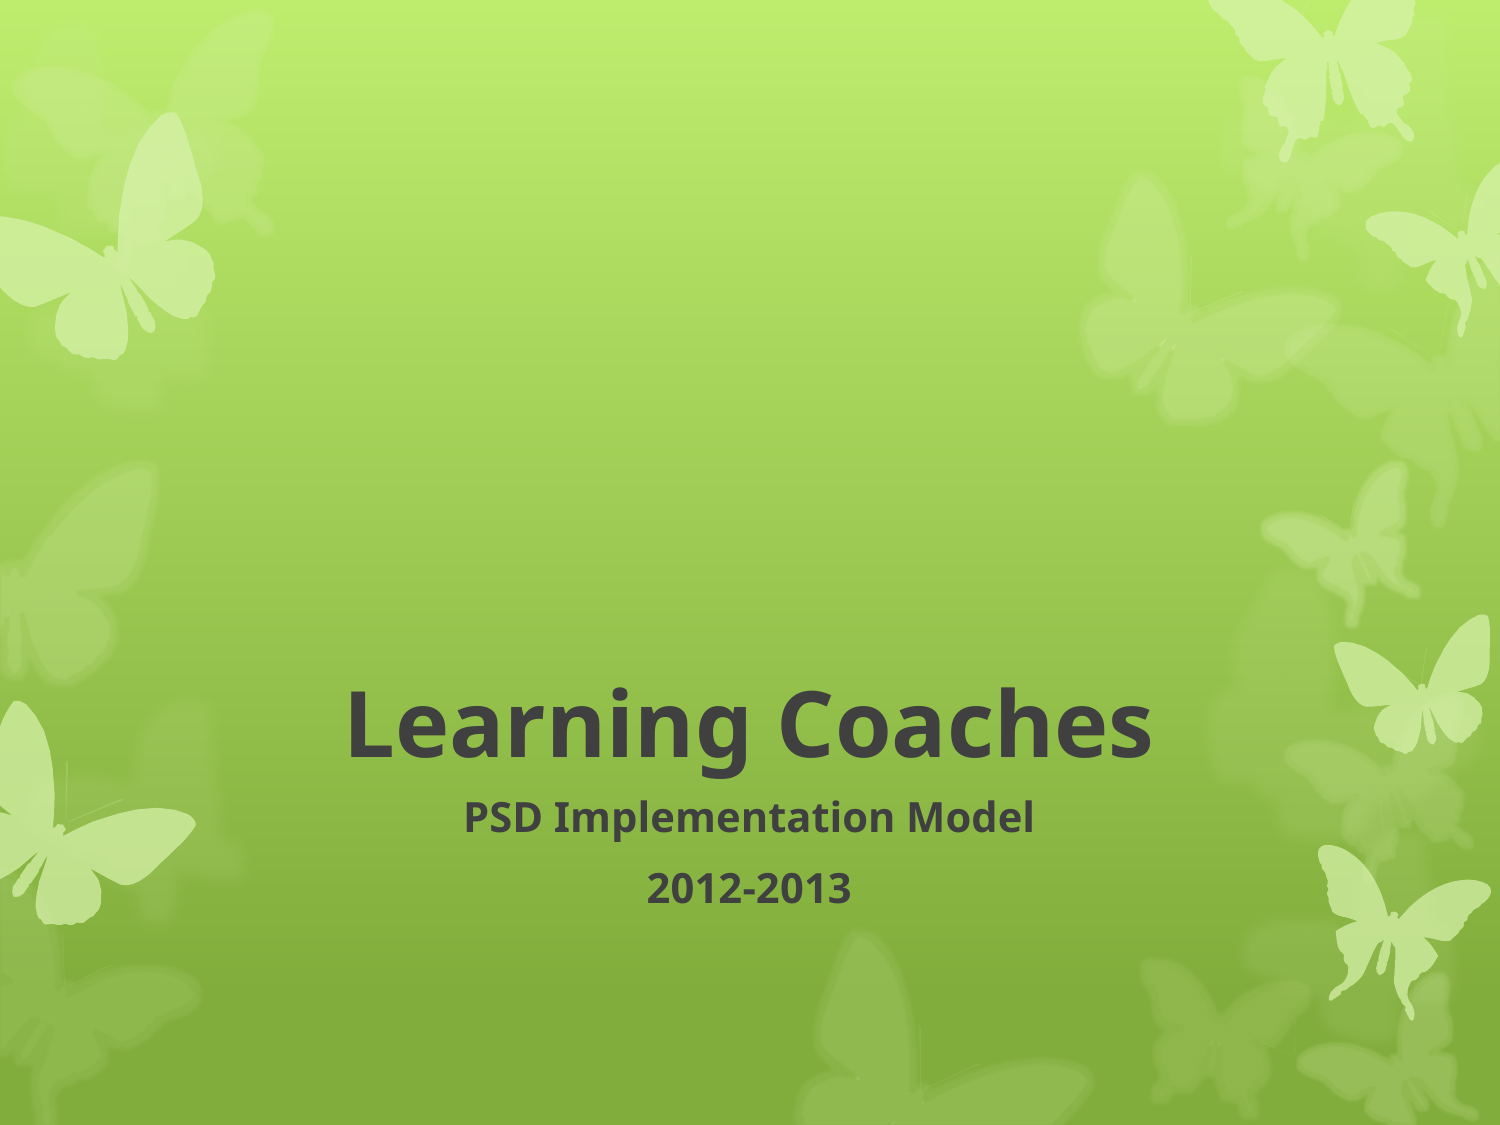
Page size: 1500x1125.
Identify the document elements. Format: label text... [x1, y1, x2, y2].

title Learning Coaches [165, 542, 1334, 783]
subtitle PSD Implementation Model 2012-2013 [165, 783, 1334, 925]
